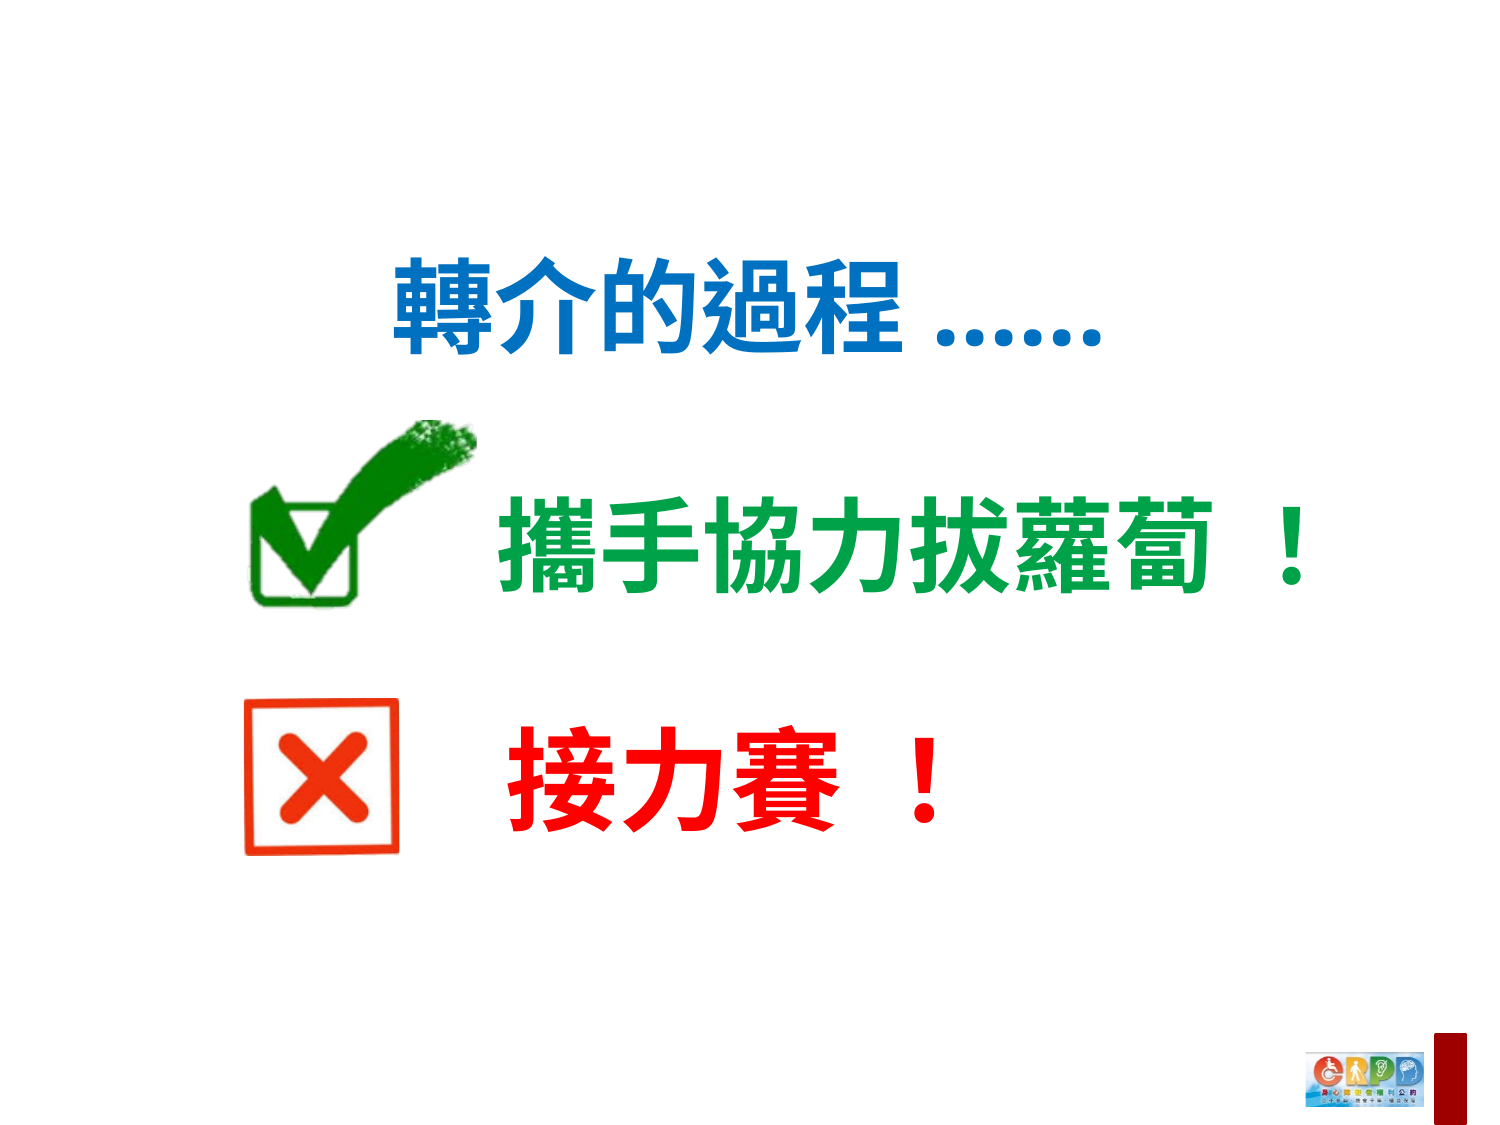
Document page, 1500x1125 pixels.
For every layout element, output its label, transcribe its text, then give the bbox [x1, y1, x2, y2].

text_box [234, 420, 1376, 613]
picture [1305, 1052, 1424, 1107]
text_box 轉介的過程...... [77, 236, 1421, 372]
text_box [243, 698, 1006, 856]
